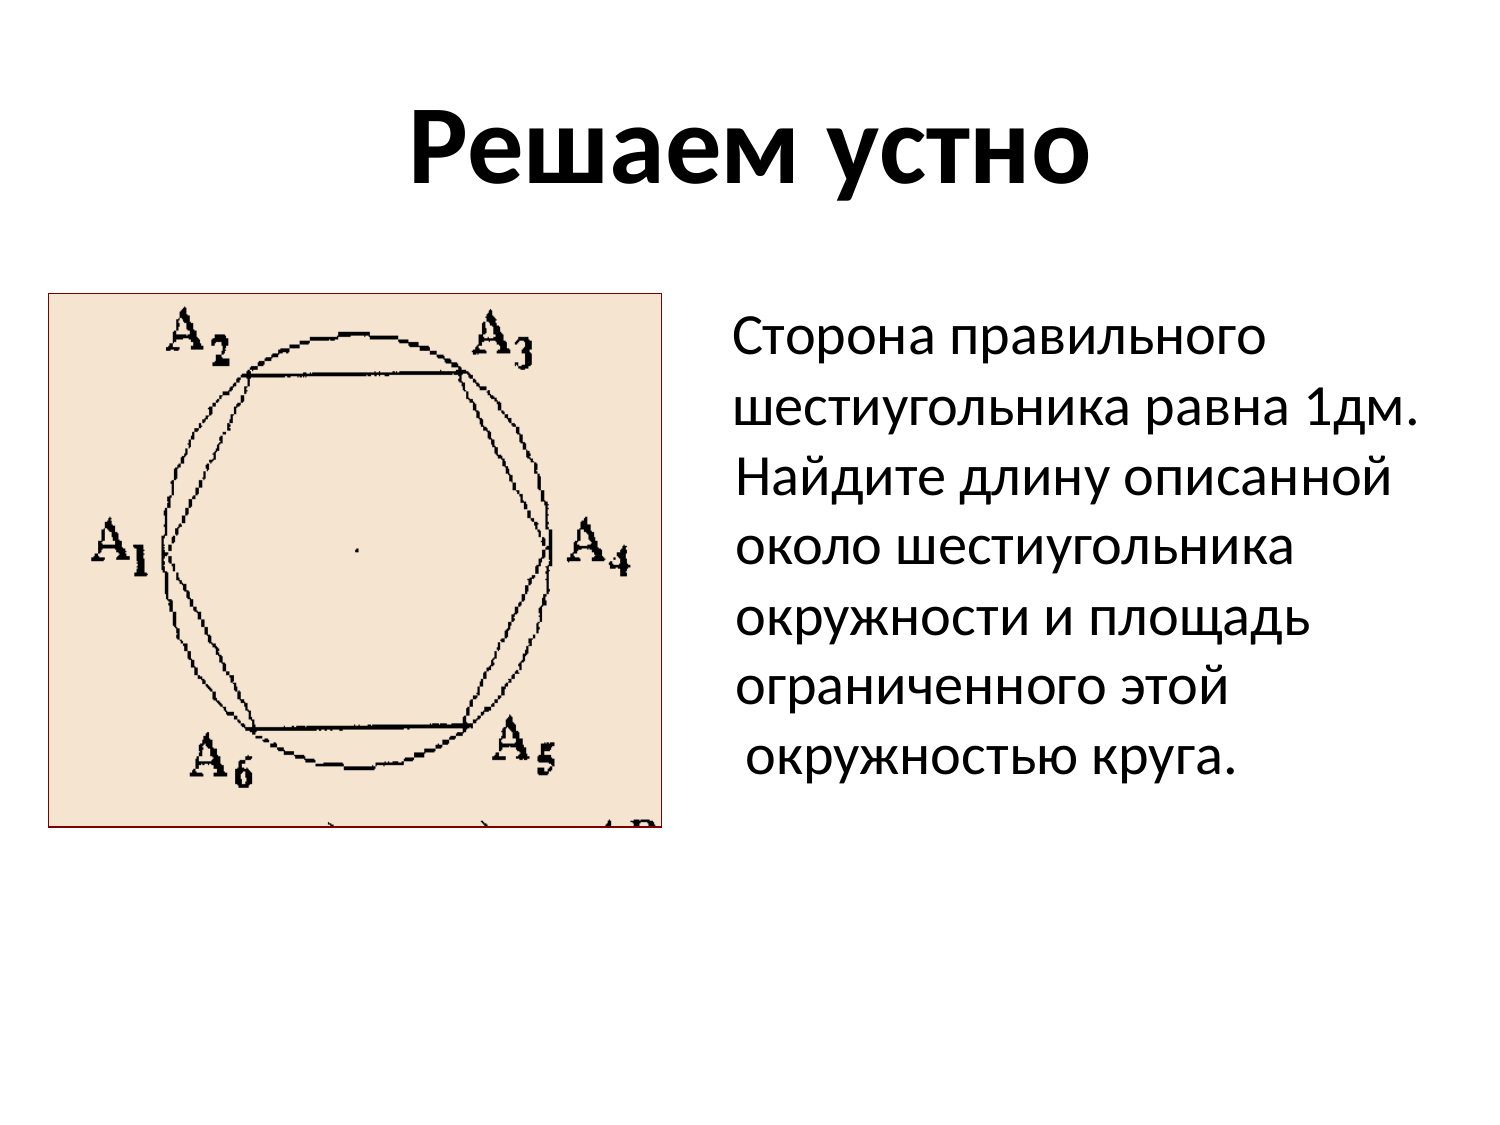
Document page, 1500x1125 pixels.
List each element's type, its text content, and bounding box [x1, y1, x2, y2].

title Решаем устно [75, 45, 1425, 233]
picture [48, 294, 661, 827]
text_box Сторона правильного шестиугольника равна 1дм. Найдите длину описанной около шестиугольника окружности и площадь ограниченного этой окружностью круга. [664, 289, 1500, 864]
